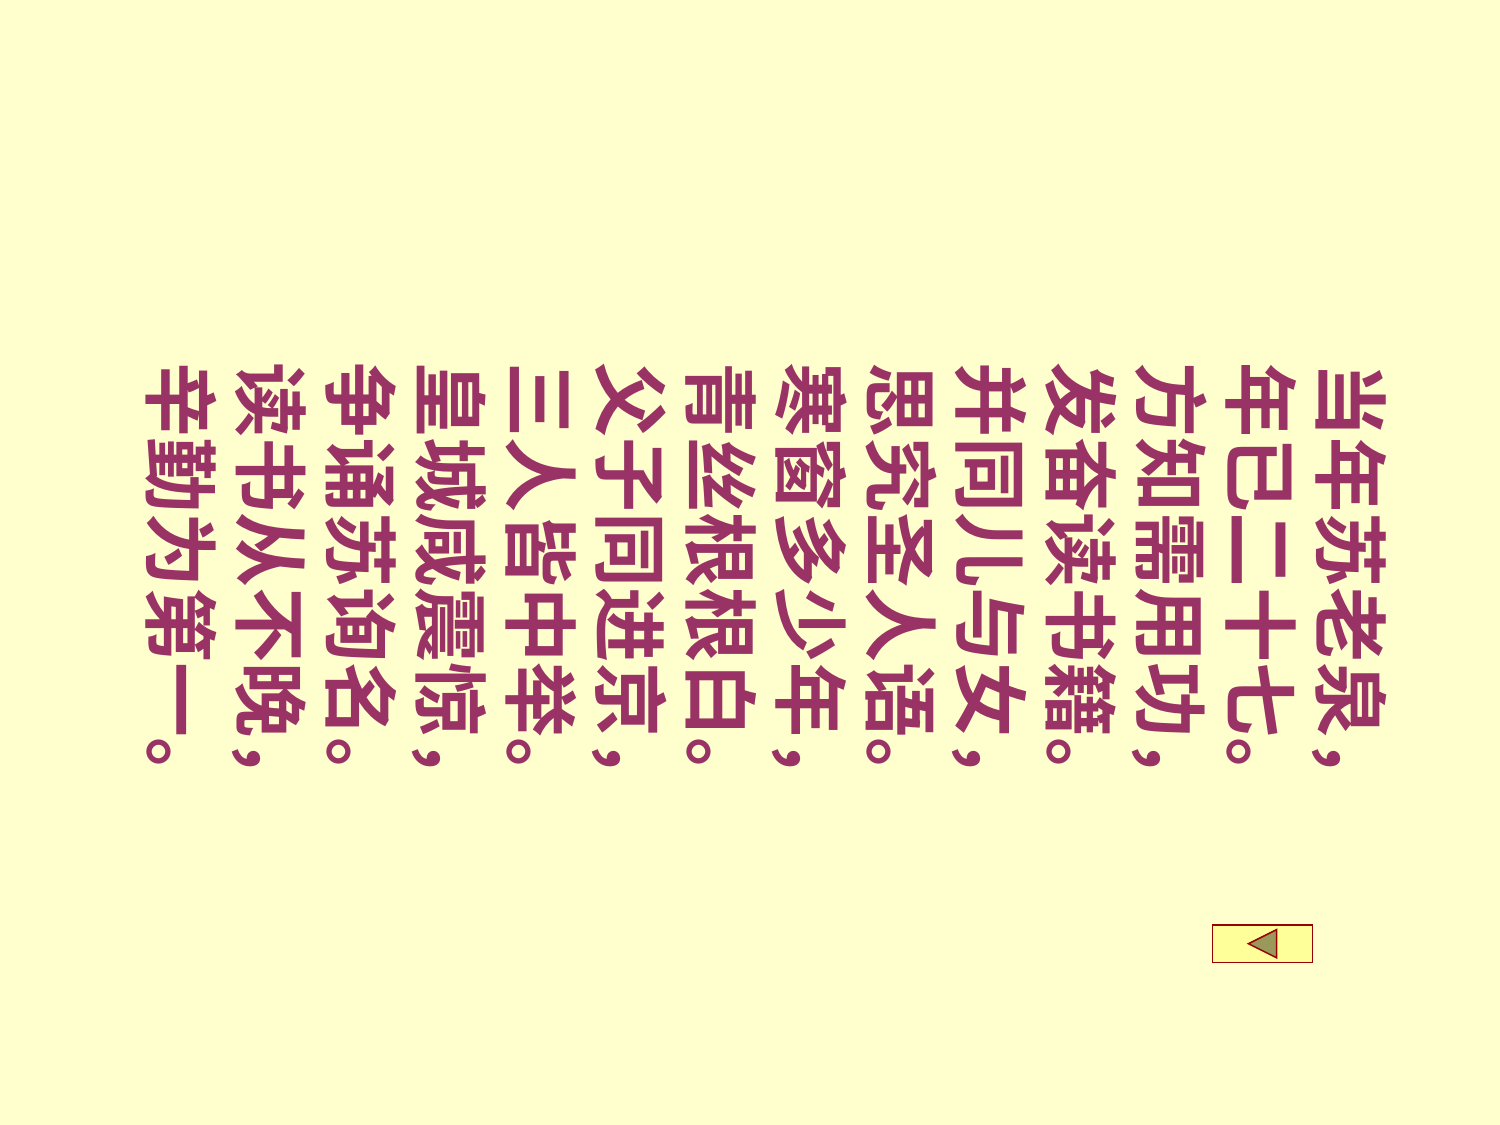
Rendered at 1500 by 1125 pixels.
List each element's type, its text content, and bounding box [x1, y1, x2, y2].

text_box [1212, 924, 1313, 963]
text_box 当年苏老泉， 年已二十七。 方知需用功， 发奋读书籍。 并同儿与女， 思究圣人语。 寒窗多少年， 青丝根根白。 父子同进京， 三人皆中举。 皇城咸震惊， 争诵苏询名。 读书从不晚， 辛勤为第一。 [387, 224, 1500, 950]
